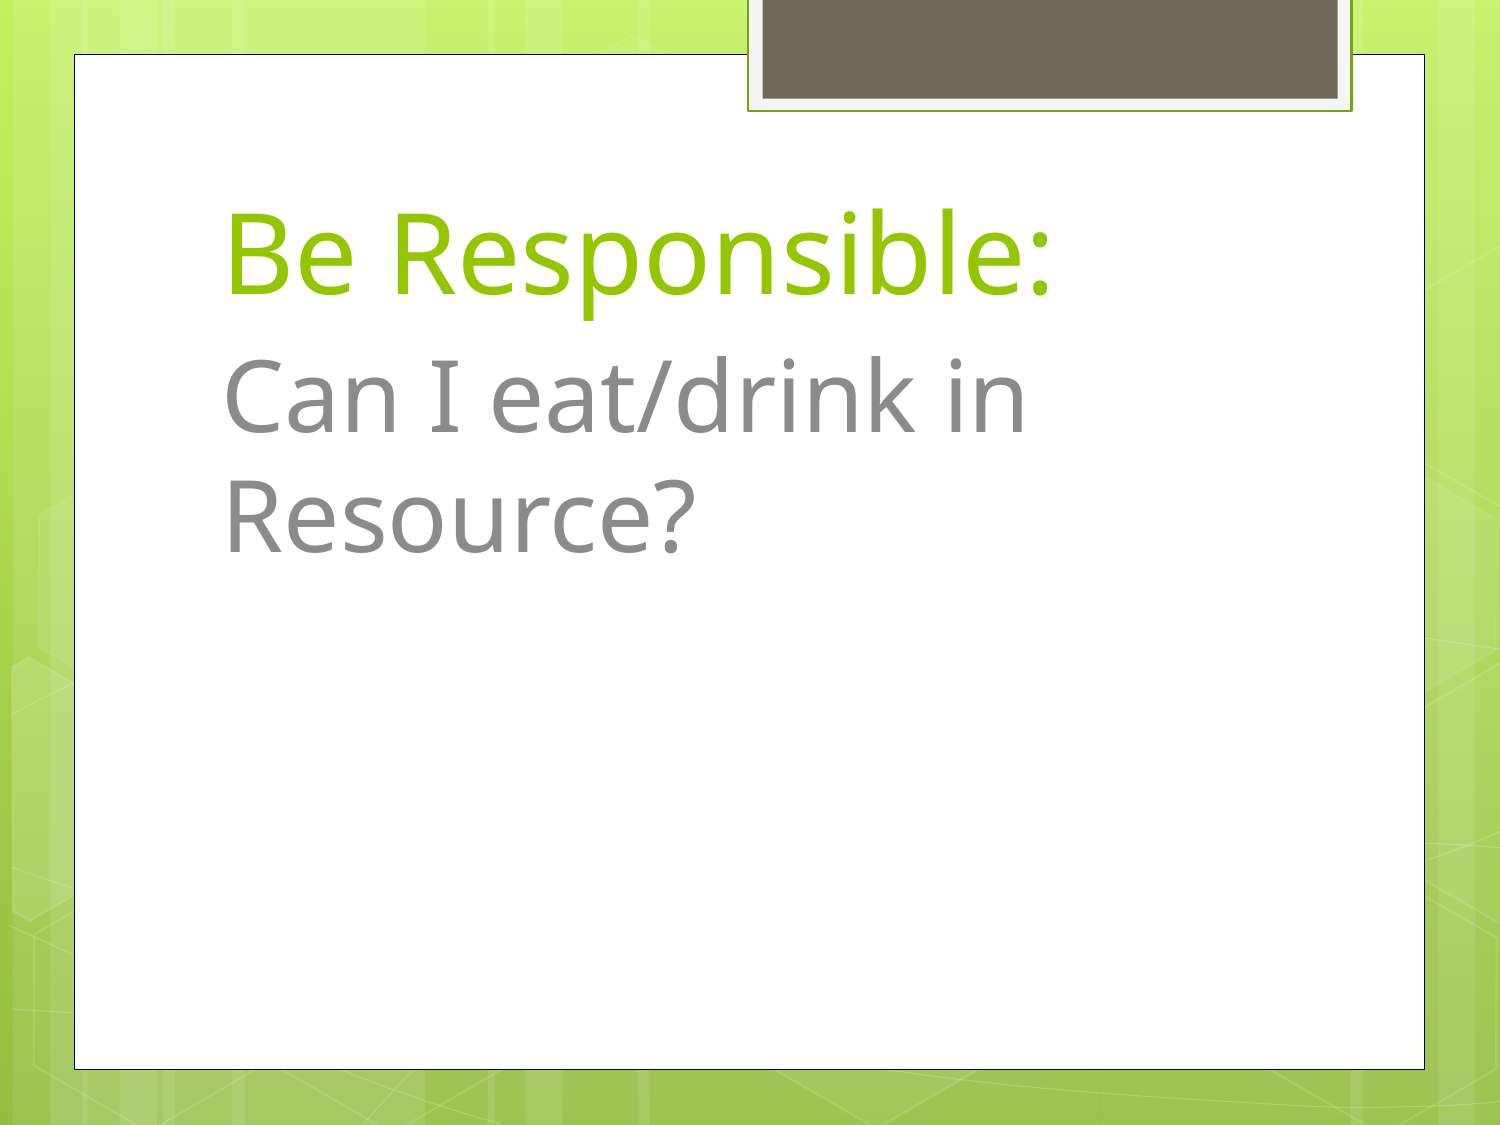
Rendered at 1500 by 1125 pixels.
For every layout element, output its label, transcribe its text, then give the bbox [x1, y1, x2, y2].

list Can I eat/drink in Resource? [206, 324, 1296, 950]
title Be Responsible: [206, 174, 1296, 324]
